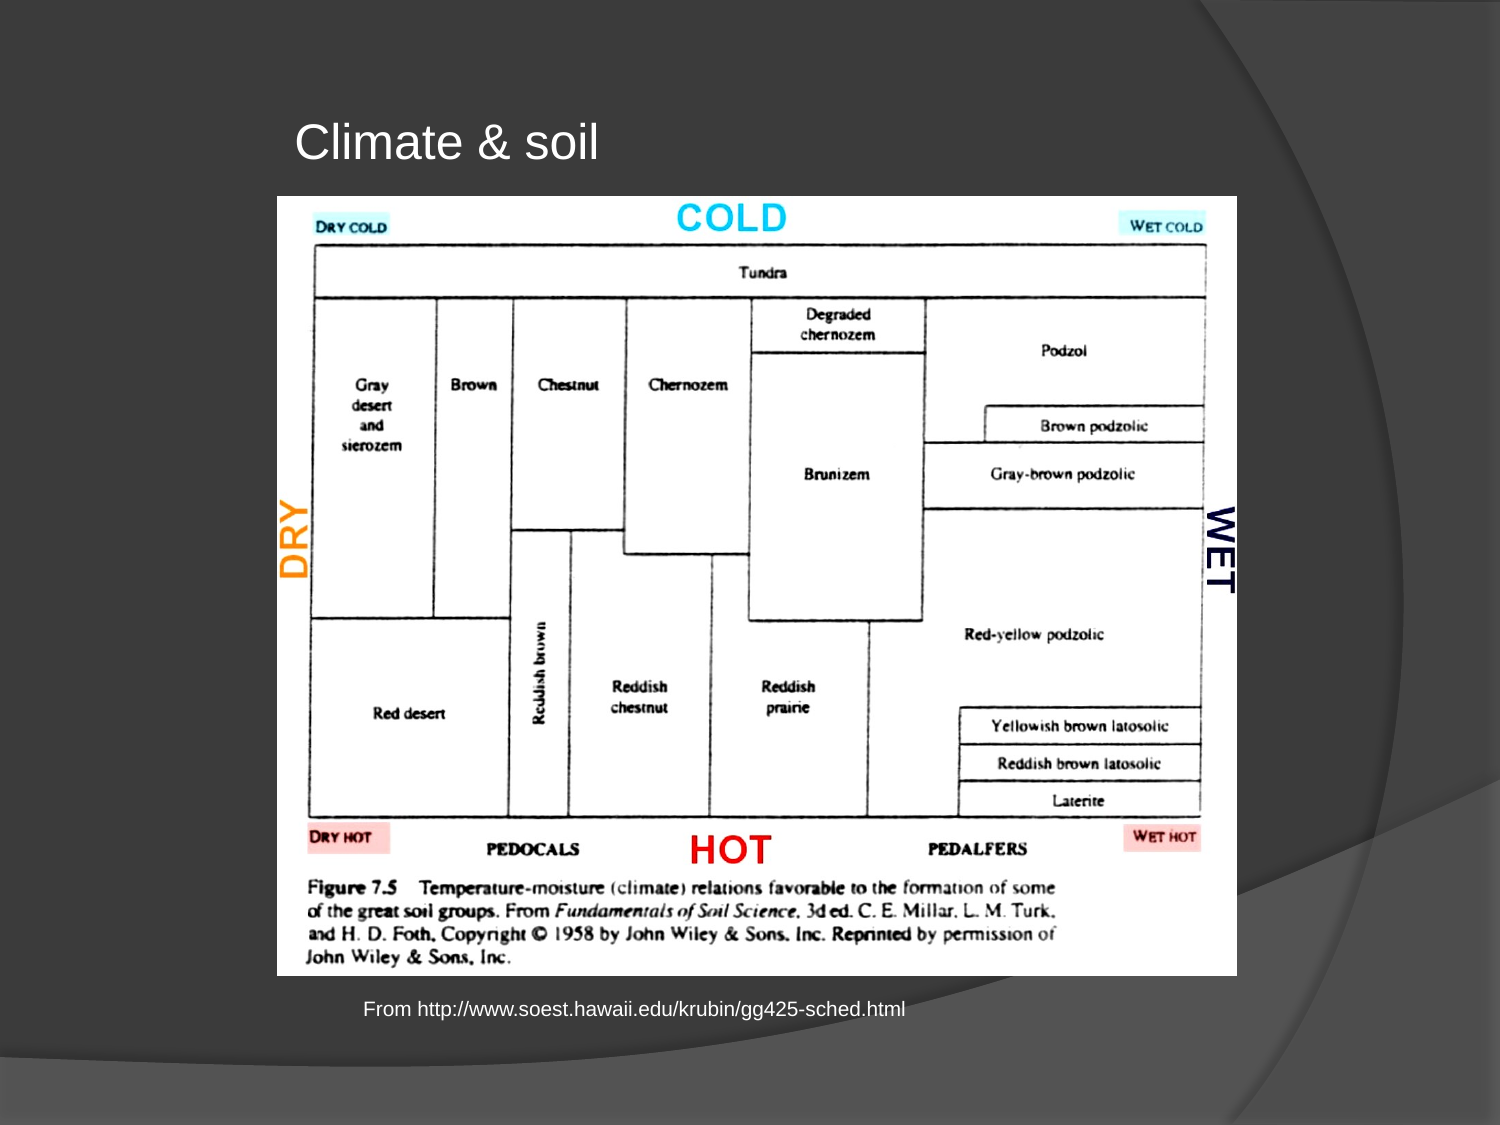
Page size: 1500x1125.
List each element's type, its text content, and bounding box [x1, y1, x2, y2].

text_box Climate & soil [279, 101, 615, 177]
picture [277, 196, 1238, 977]
text_box From http://www.soest.hawaii.edu/krubin/gg425-sched.html [348, 987, 1099, 1028]
